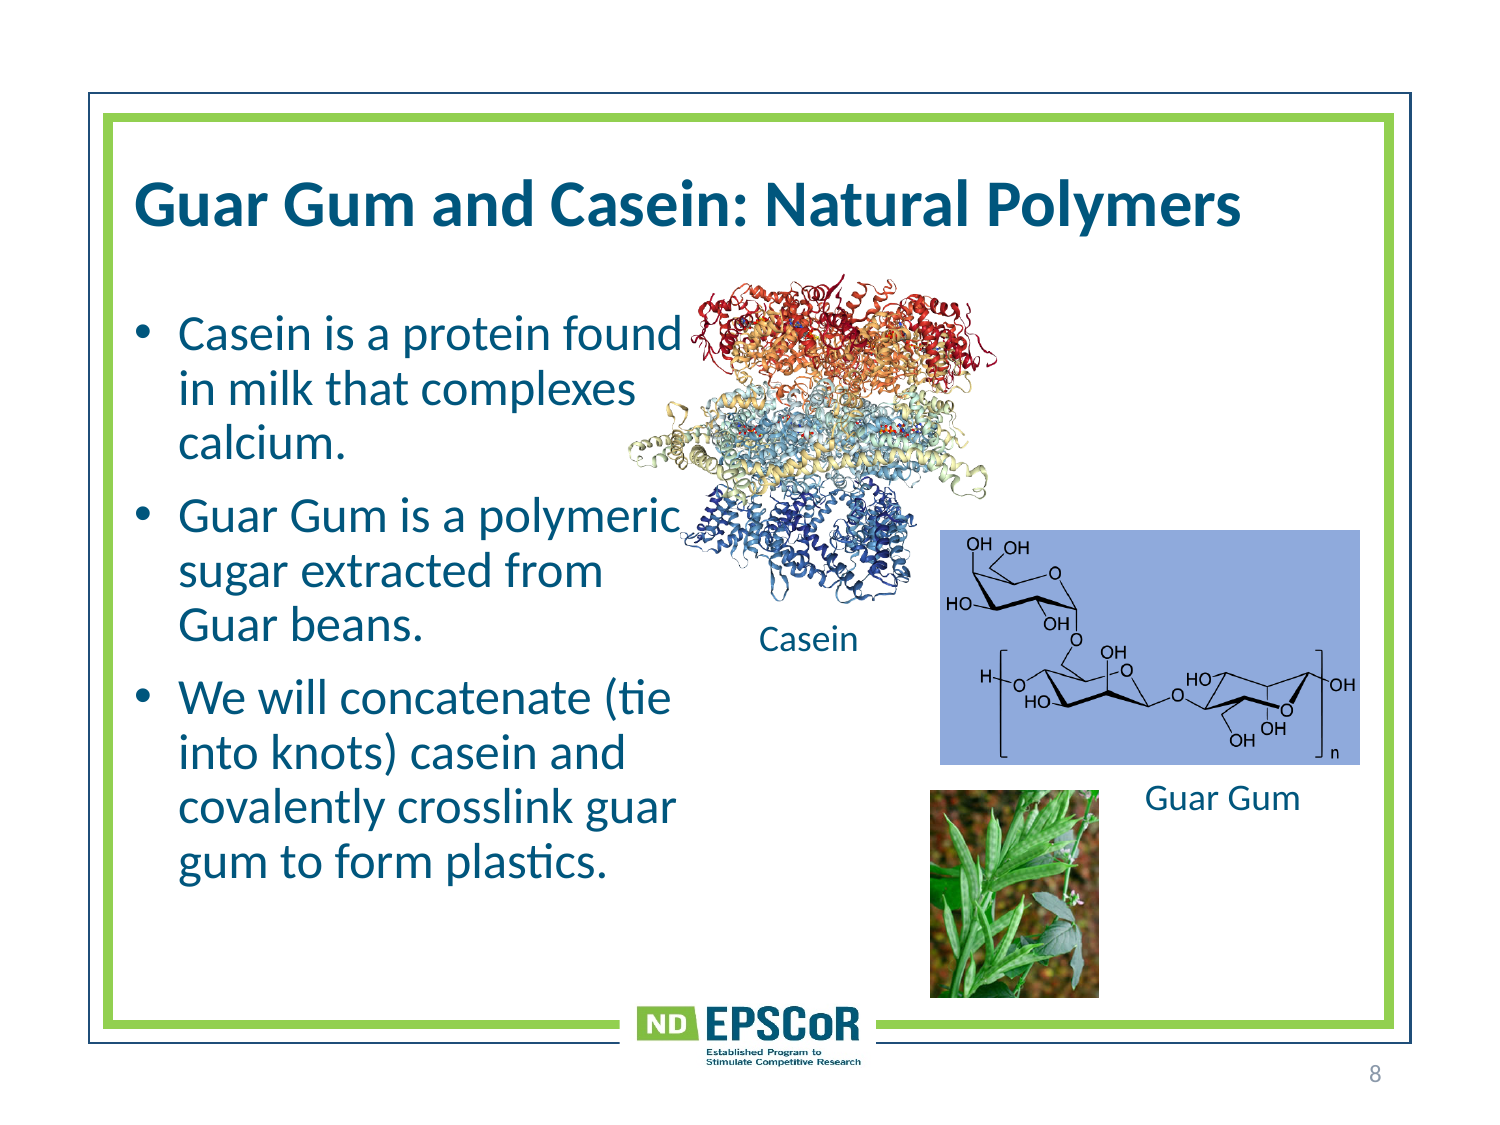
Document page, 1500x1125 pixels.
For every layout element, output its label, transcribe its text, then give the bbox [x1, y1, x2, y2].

list Casein is a protein found in milk that complexes calcium. Guar Gum is a polymeric sugar extracted from Guar beans. We will concatenate (tie into knots) casein and covalently crosslink guar gum to form plastics. [119, 299, 700, 1014]
title Guar Gum and Casein: Natural Polymers [119, 131, 1377, 278]
picture [619, 266, 1015, 612]
picture [619, 1003, 876, 1068]
picture [930, 790, 1099, 998]
text_box Casein [677, 612, 940, 667]
slide_number 8 [1059, 1042, 1397, 1103]
picture [619, 392, 630, 402]
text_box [940, 530, 1381, 827]
